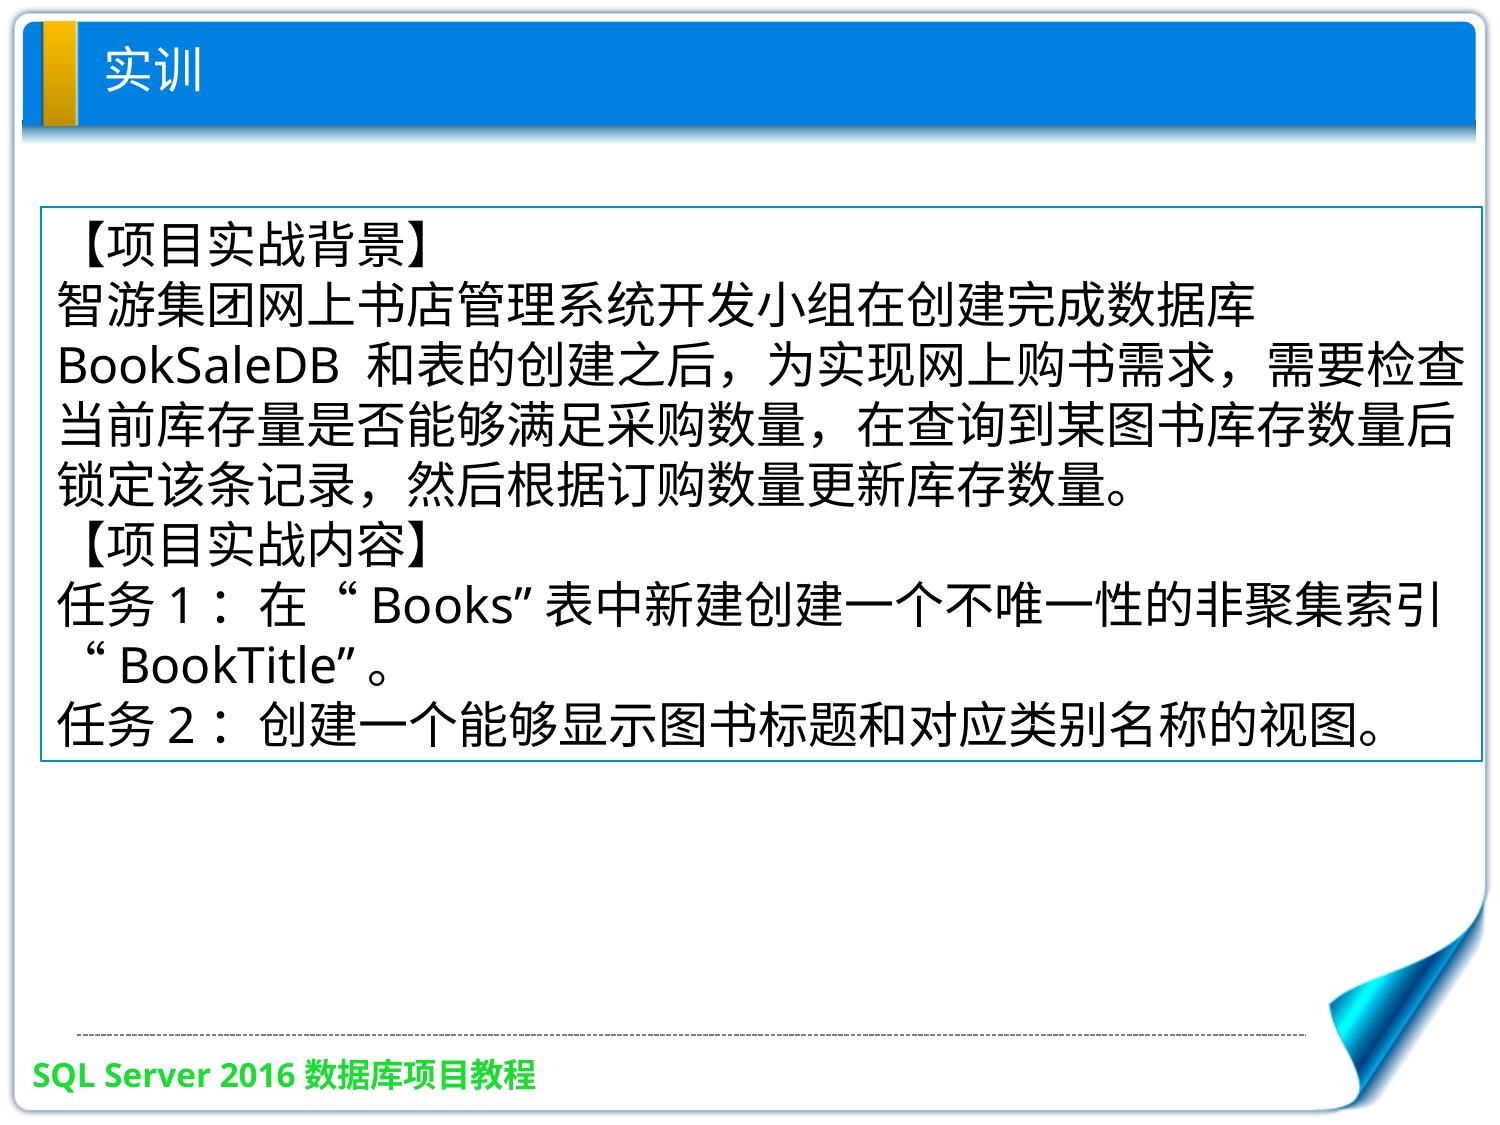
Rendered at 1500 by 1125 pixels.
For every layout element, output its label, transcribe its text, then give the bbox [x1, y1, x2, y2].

title 实训 [88, 30, 1301, 124]
picture [0, 0, 1500, 1125]
text_box 【项目实战背景】 智游集团网上书店管理系统开发小组在创建完成数据库BookSaleDB 和表的创建之后，为实现网上购书需求，需要检查当前库存量是否能够满足采购数量，在查询到某图书库存数量后锁定该条记录，然后根据订购数量更新库存数量。 【项目实战内容】 任务1：在“Books”表中新建创建一个不唯一性的非聚集索引“BookTitle”。 任务2：创建一个能够显示图书标题和对应类别名称的视图。 [40, 206, 1483, 762]
